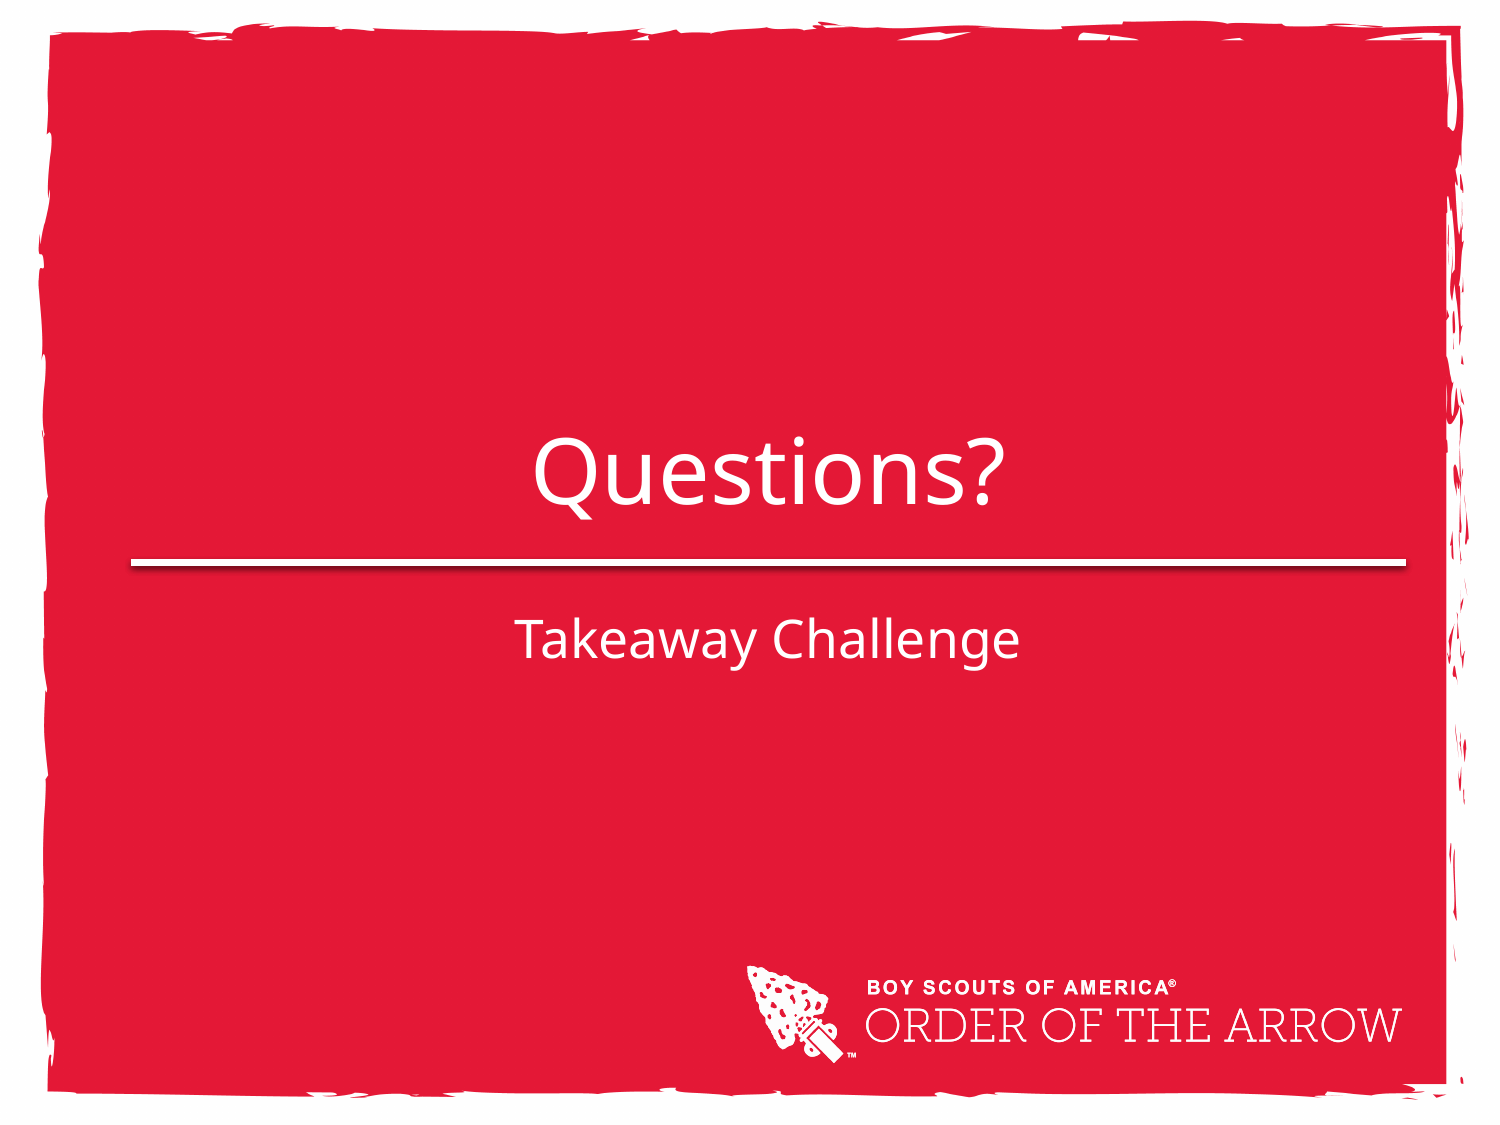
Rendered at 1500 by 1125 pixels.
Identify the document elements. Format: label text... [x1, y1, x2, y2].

subtitle Takeaway Challenge [131, 597, 1407, 677]
title Questions? [131, 374, 1407, 563]
picture [0, 0, 1500, 1125]
